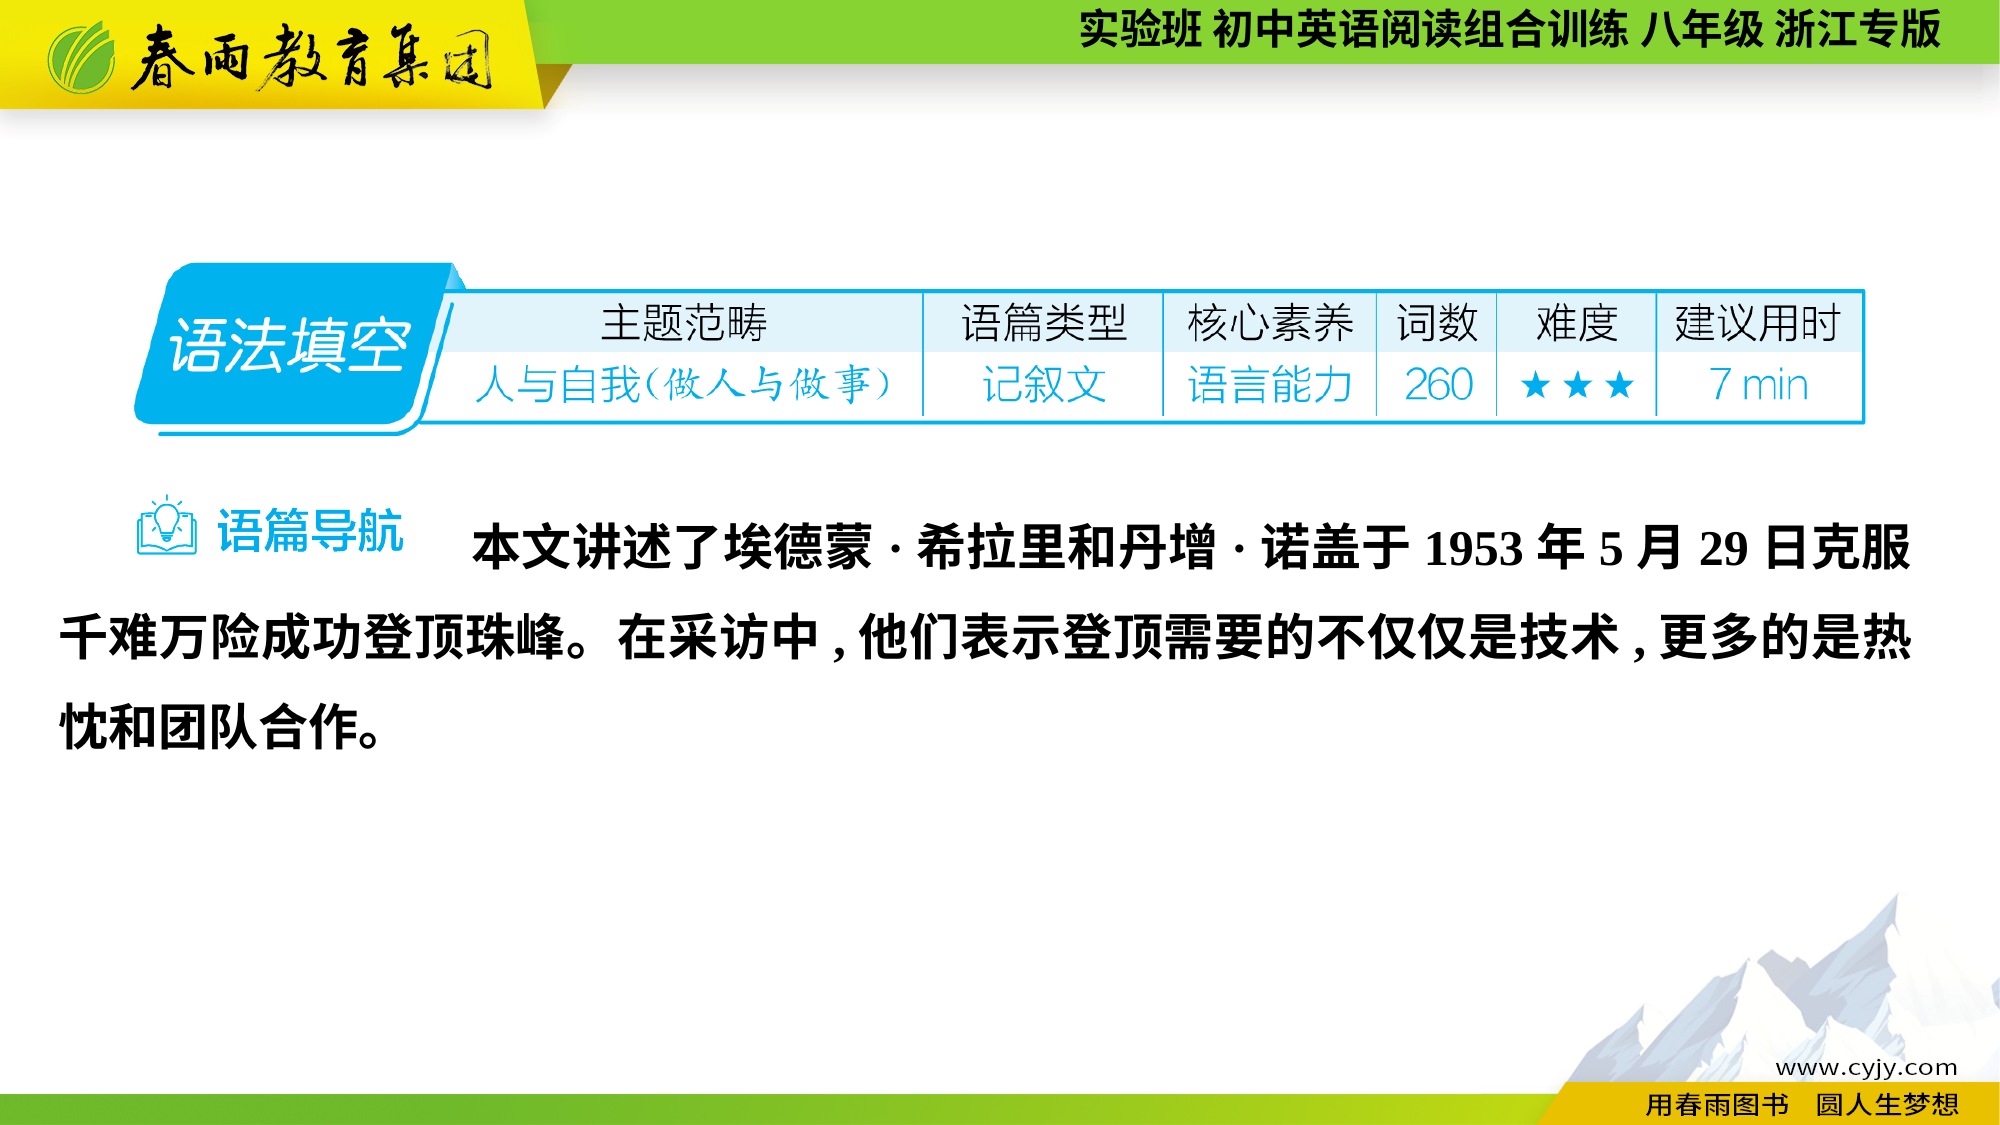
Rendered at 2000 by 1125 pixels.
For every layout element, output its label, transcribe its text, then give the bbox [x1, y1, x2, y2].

picture [0, 0, 2000, 1125]
list 本文讲述了埃德蒙·希拉里和丹增·诺盖于1953年5月29日克服千难万险成功登顶珠峰。在采访中,他们表示登顶需要的不仅仅是技术,更多的是热忱和团队合作。 [43, 478, 1928, 755]
